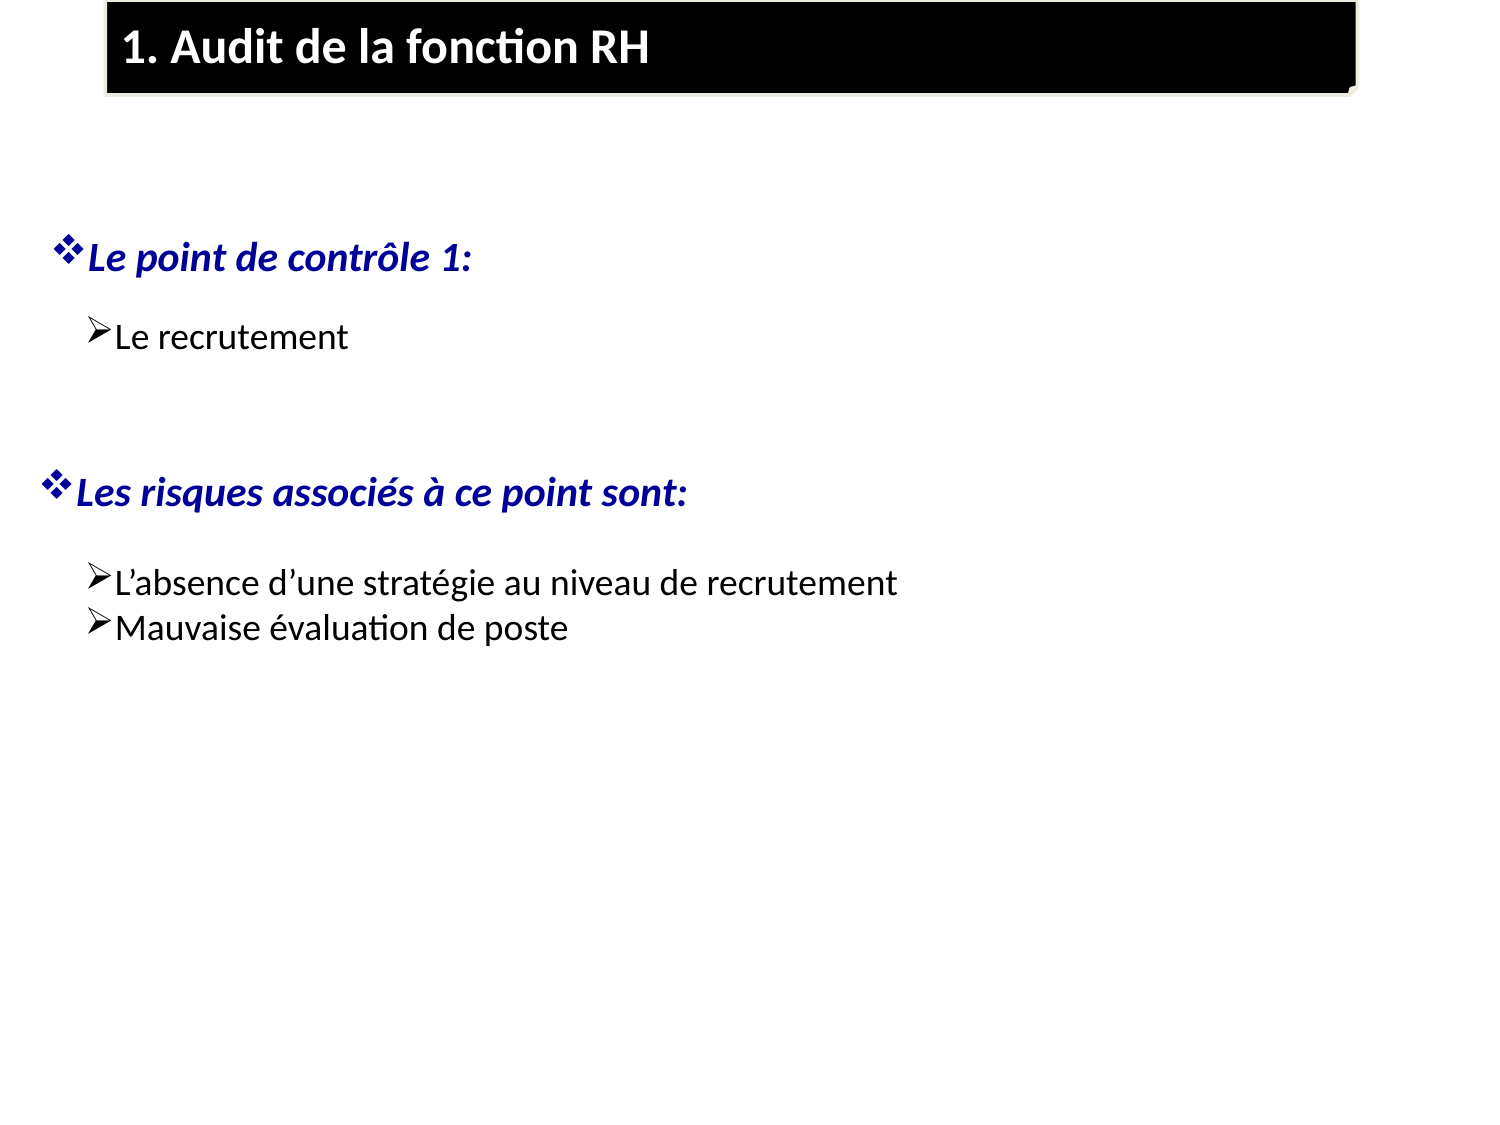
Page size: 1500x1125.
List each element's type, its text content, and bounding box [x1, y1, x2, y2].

text_box Le point de contrôle 1: [35, 222, 715, 288]
text_box 1. Audit de la fonction RH [105, 0, 1358, 96]
text_box Le recrutement [70, 304, 1336, 365]
text_box Les risques associés à ce point sont: [23, 457, 785, 522]
text_box L’absence d’une stratégie au niveau de recrutement Mauvaise évaluation de poste [70, 550, 1184, 656]
